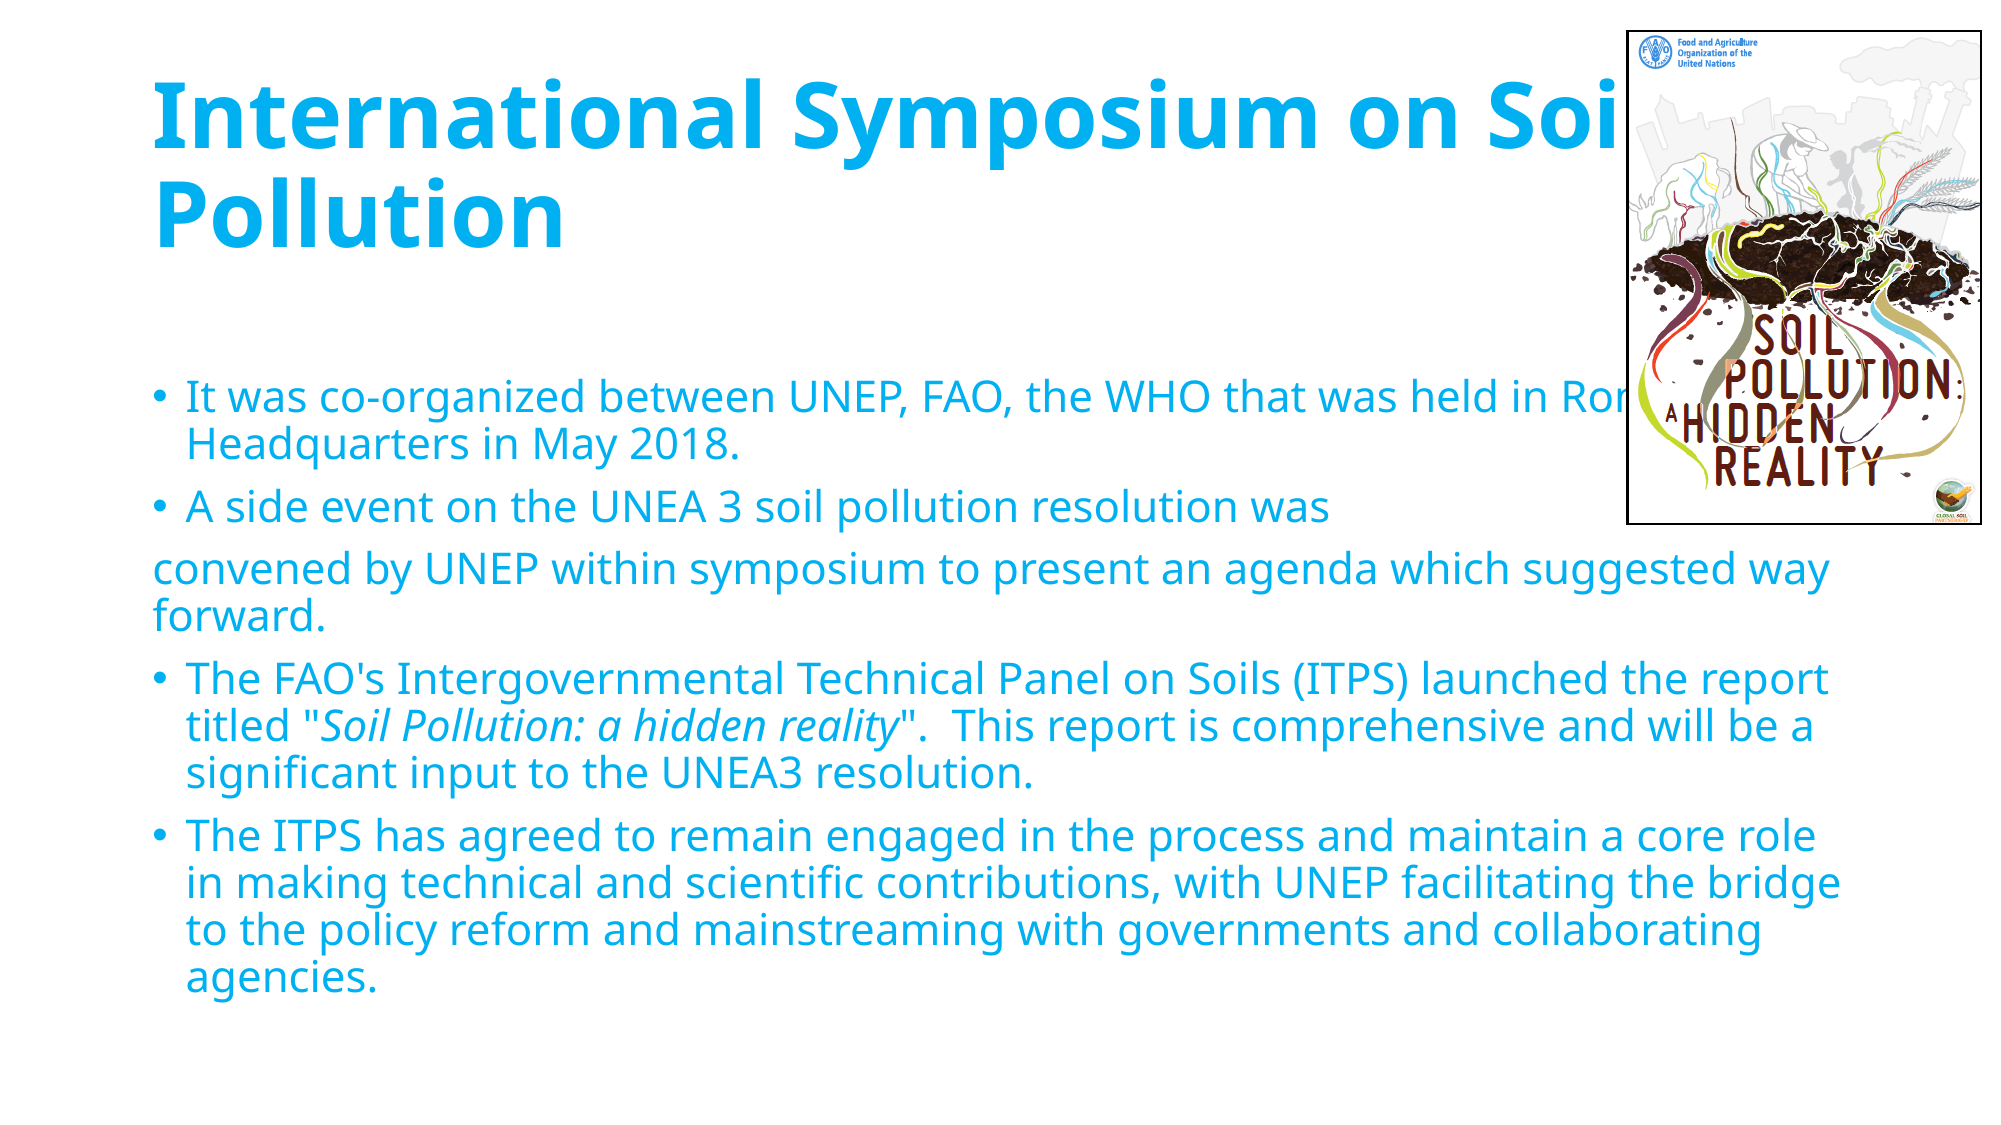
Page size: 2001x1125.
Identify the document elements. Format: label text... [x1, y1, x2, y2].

title International Symposium on Soil Pollution [137, 59, 1626, 278]
picture [1628, 32, 1980, 523]
list It was co-organized between UNEP, FAO, the WHO that was held in Rome at FAO Headquarters in May 2018. A side event on the UNEA 3 soil pollution resolution was convened by UNEP within symposium to present an agenda which suggested way forward. The FAO's Intergovernmental Technical Panel on Soils (ITPS) launched the report titled "Soil Pollution: a hidden reality". This report is comprehensive and will be a significant input to the UNEA3 resolution. The ITPS has agreed to remain engaged in the process and maintain a core role in making technical and scientific contributions, with UNEP facilitating the bridge to the policy reform and mainstreaming with governments and collaborating agencies. [137, 299, 1863, 1014]
